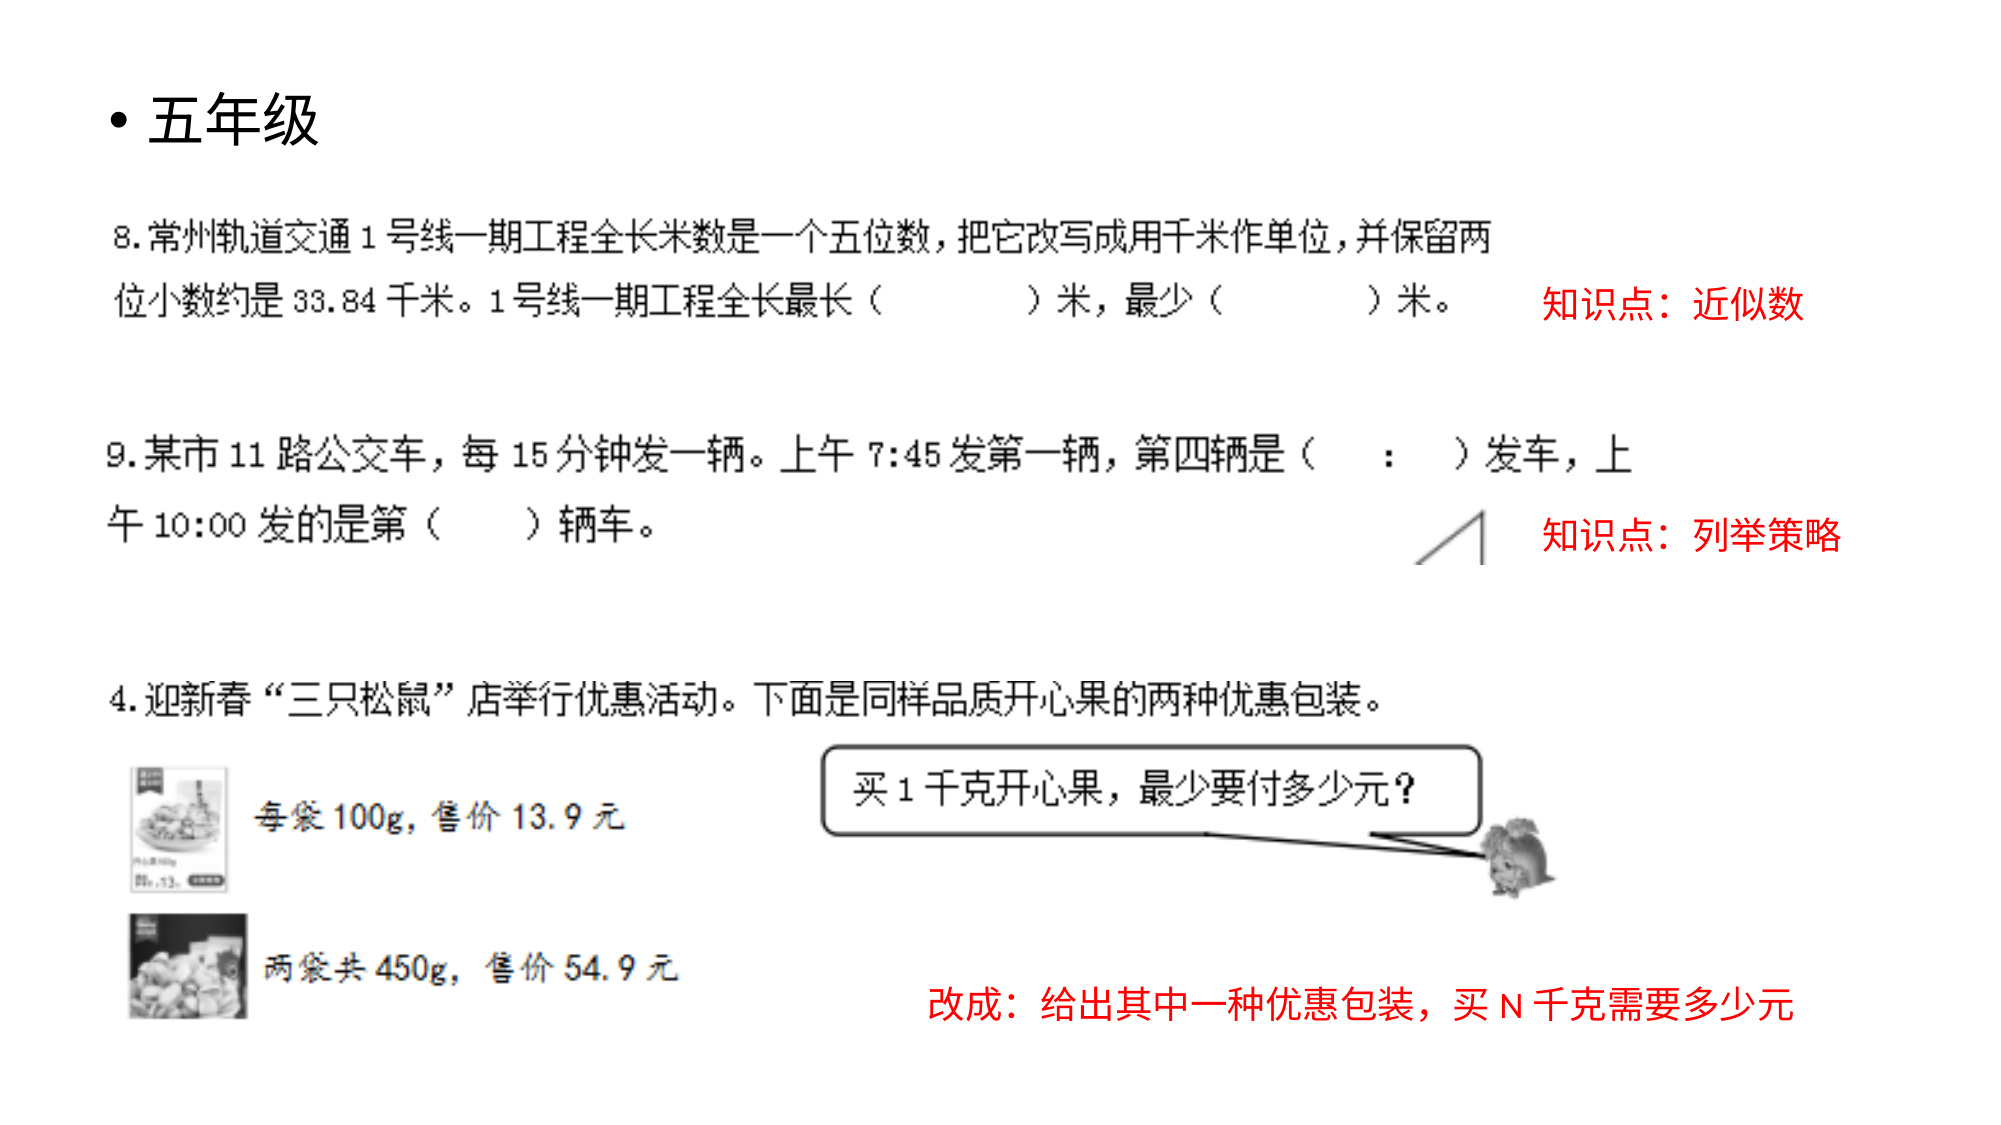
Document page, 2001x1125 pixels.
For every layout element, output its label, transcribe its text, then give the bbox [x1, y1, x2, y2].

picture [79, 207, 1528, 335]
picture [62, 681, 1596, 1053]
list 五年级 [93, 83, 378, 193]
text_box 知识点：列举策略 [1667, 504, 1858, 565]
text_box 改成：给出其中一种优惠包装，买N千克需要多少元 [1596, 973, 1810, 1034]
text_box 知识点：近似数 [1528, 273, 1820, 334]
picture [79, 427, 1667, 566]
